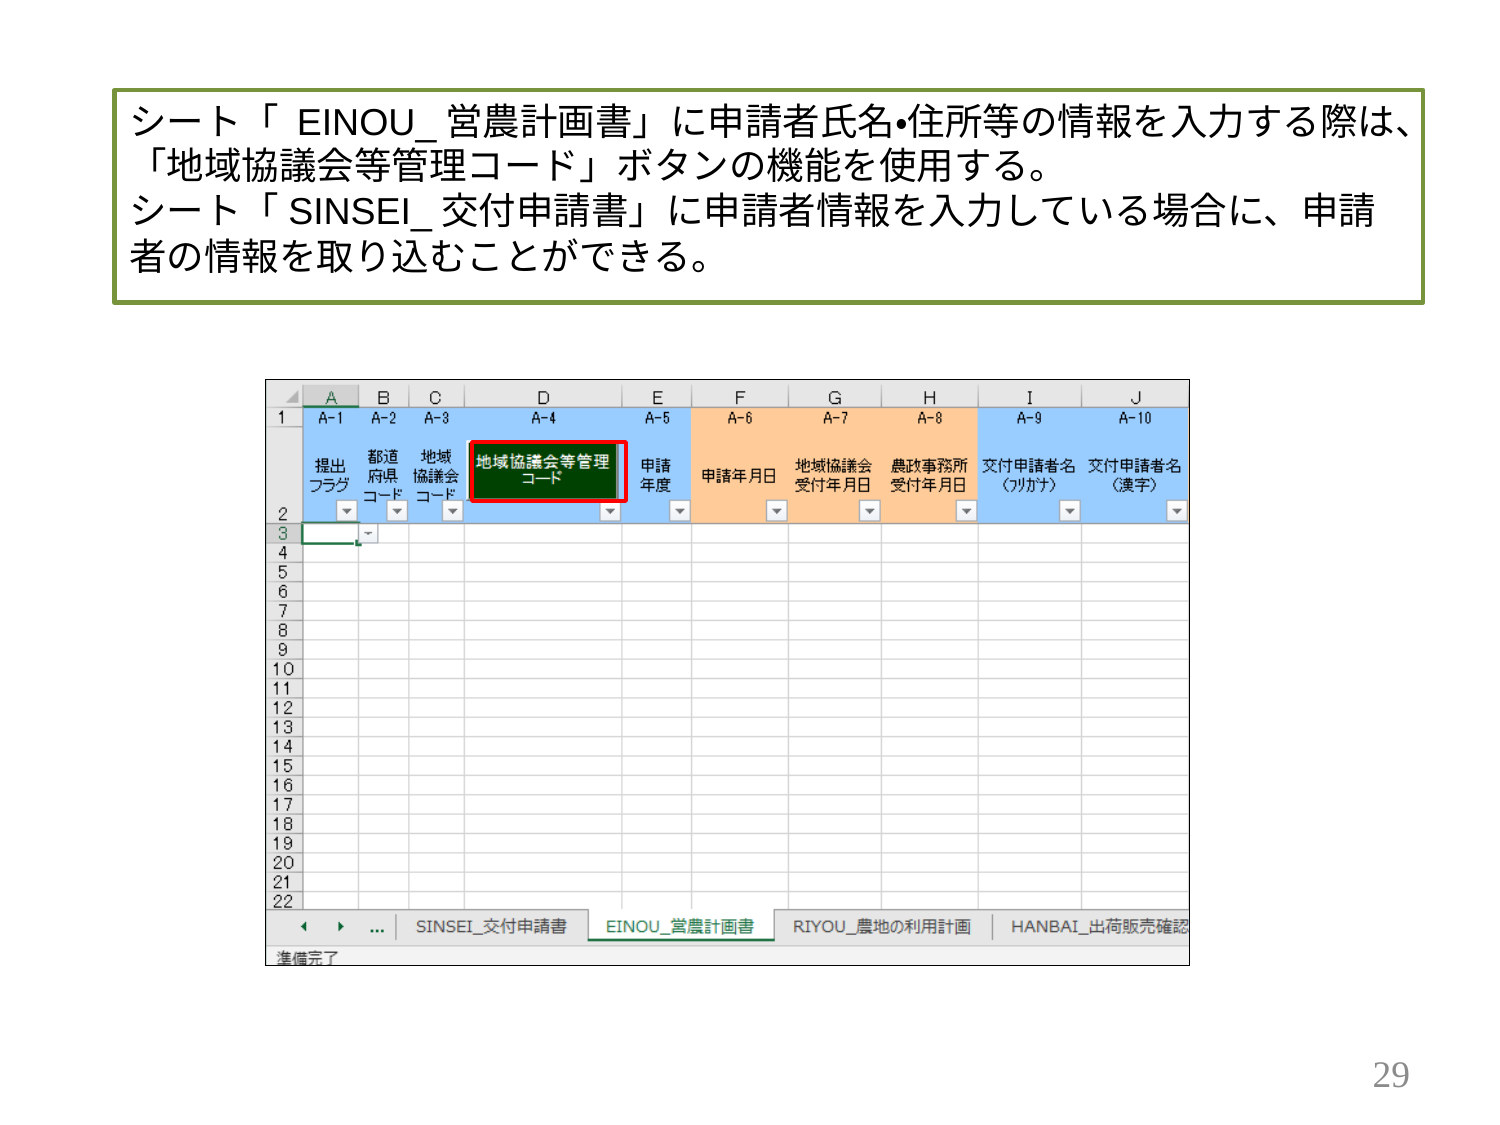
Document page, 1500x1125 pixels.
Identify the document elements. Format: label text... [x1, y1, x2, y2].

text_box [265, 379, 1190, 967]
slide_number 28 [1074, 1042, 1425, 1103]
text_box シート「 EINOU_営農計画書」に申請者氏名・住所等の情報を入力する際は、「地域協議会等管理コード」ボタンの機能を使用する。 シート「SINSEI_交付申請書」に申請者情報を入力している場合に、申請者の情報を取り込むことができる。 [112, 88, 1425, 305]
